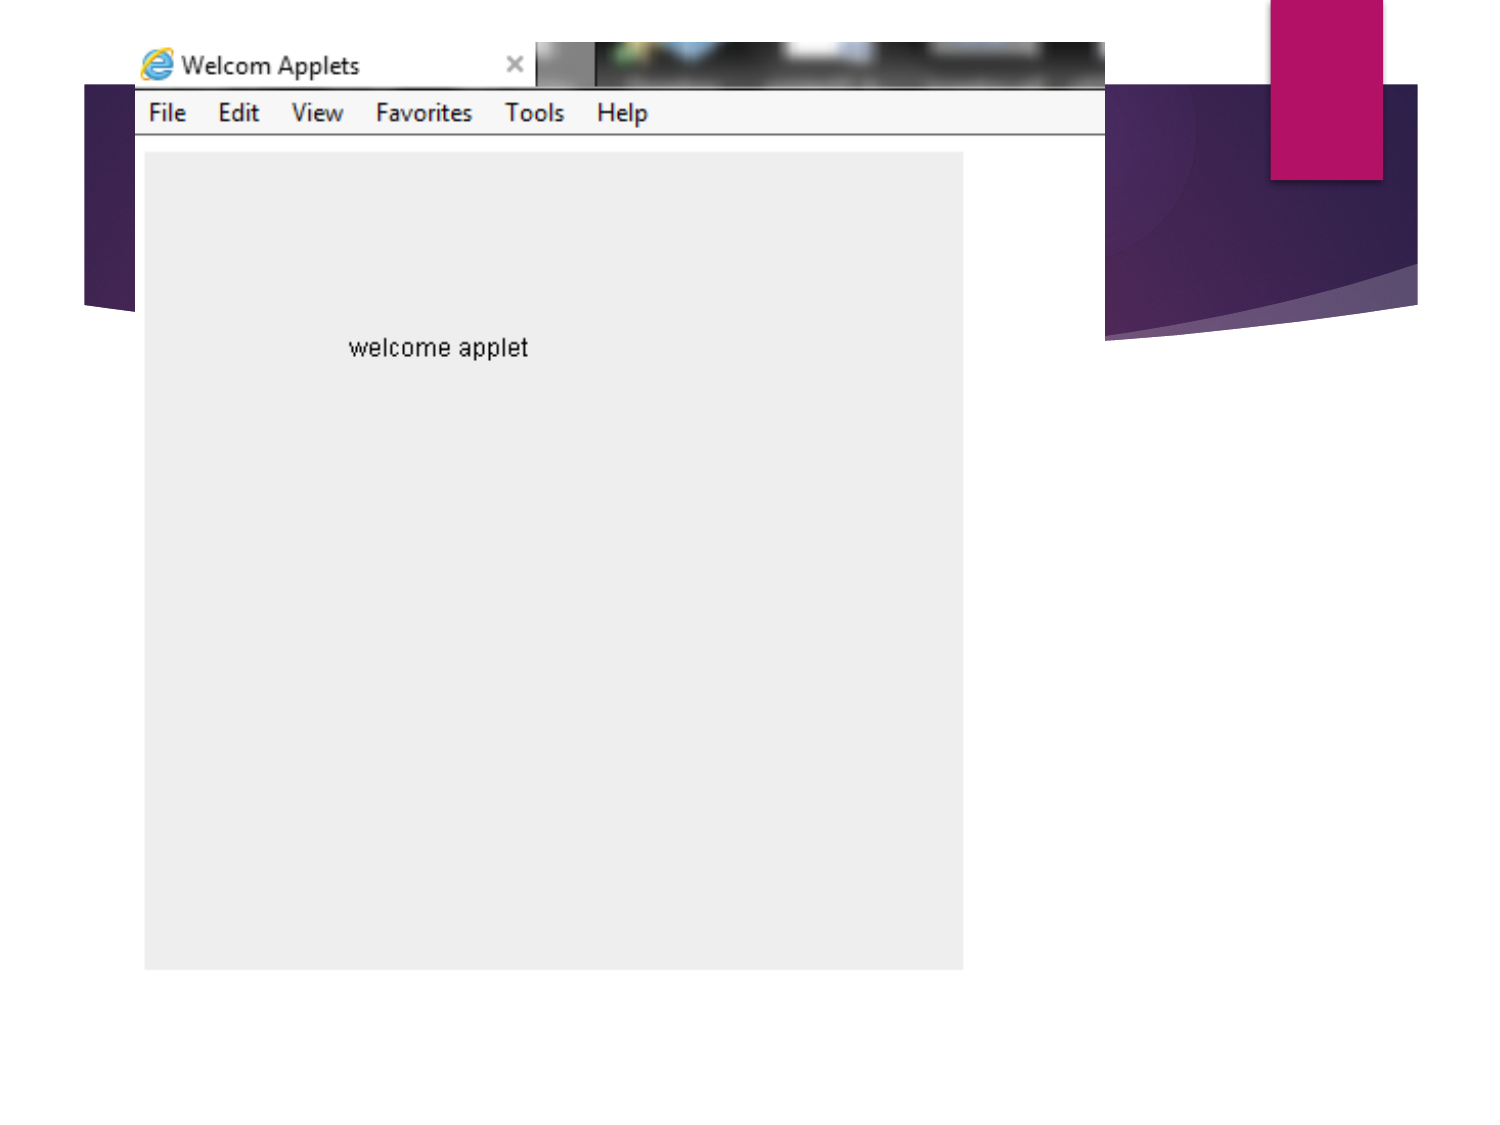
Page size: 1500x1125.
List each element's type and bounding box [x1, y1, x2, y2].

picture [135, 42, 1105, 1041]
